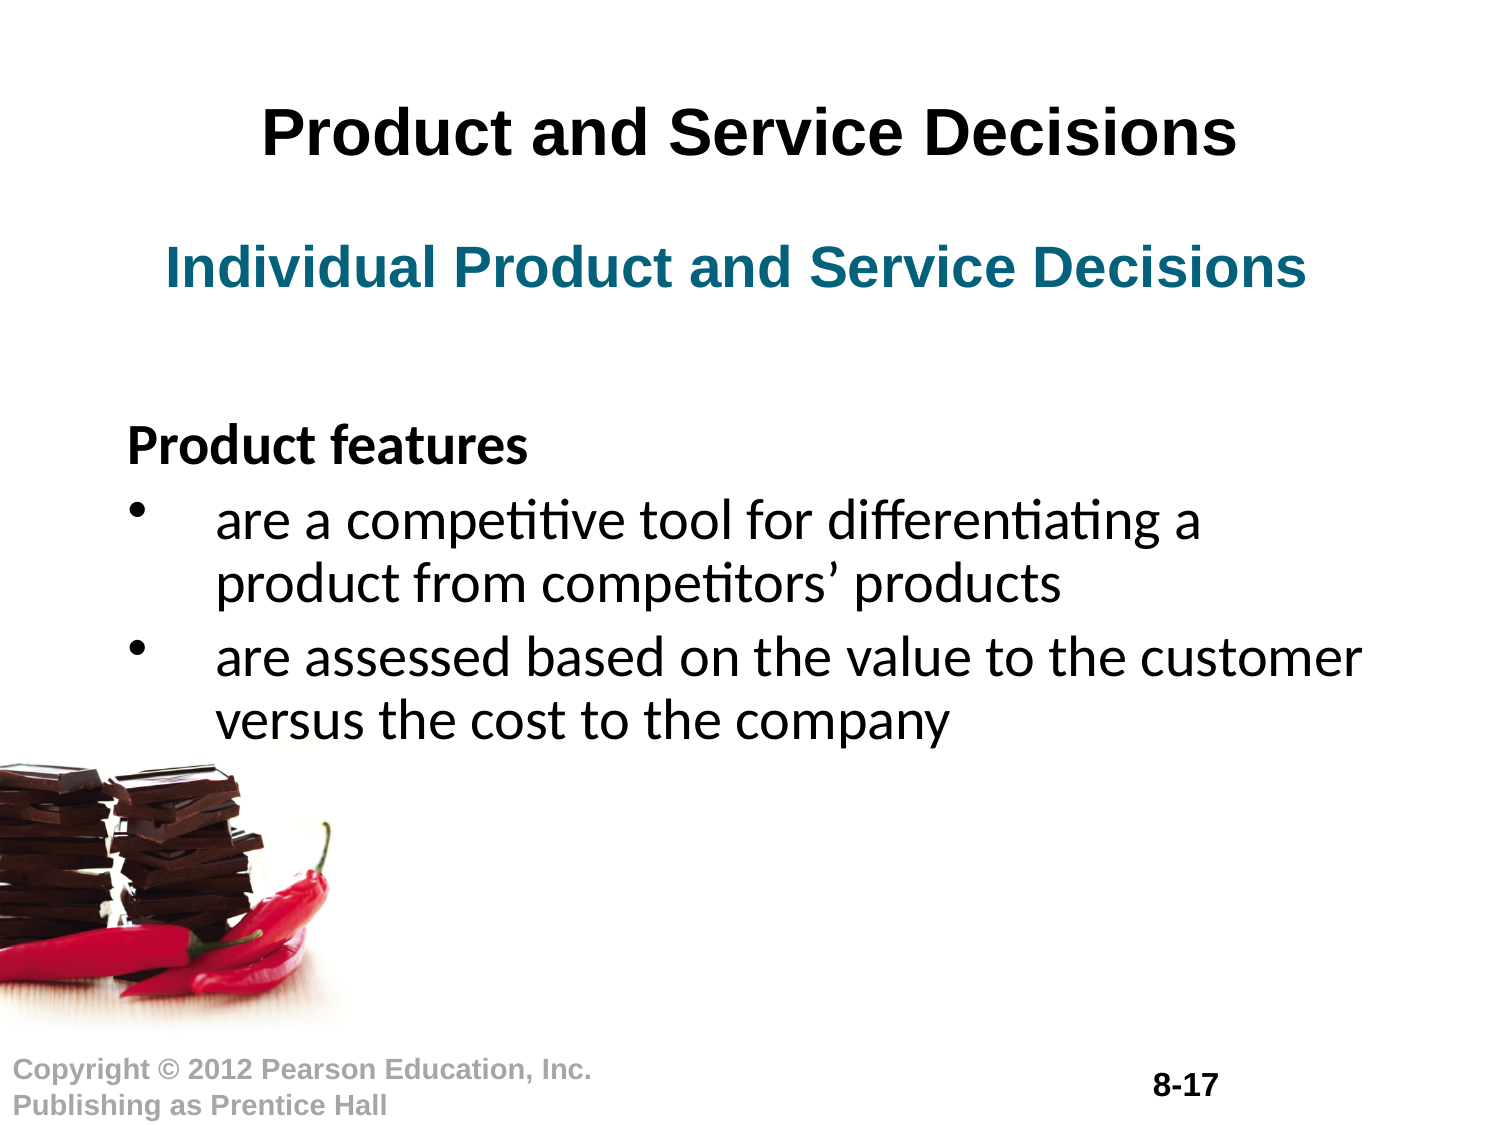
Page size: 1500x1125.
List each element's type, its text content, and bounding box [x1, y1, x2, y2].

list Product features are a competitive tool for differentiating a product from competitors’ products are assessed based on the value to the customer versus the cost to the company [112, 324, 1388, 1001]
list Individual Product and Service Decisions [149, 237, 1326, 301]
picture [0, 737, 361, 1038]
title Product and Service Decisions [112, 37, 1388, 226]
